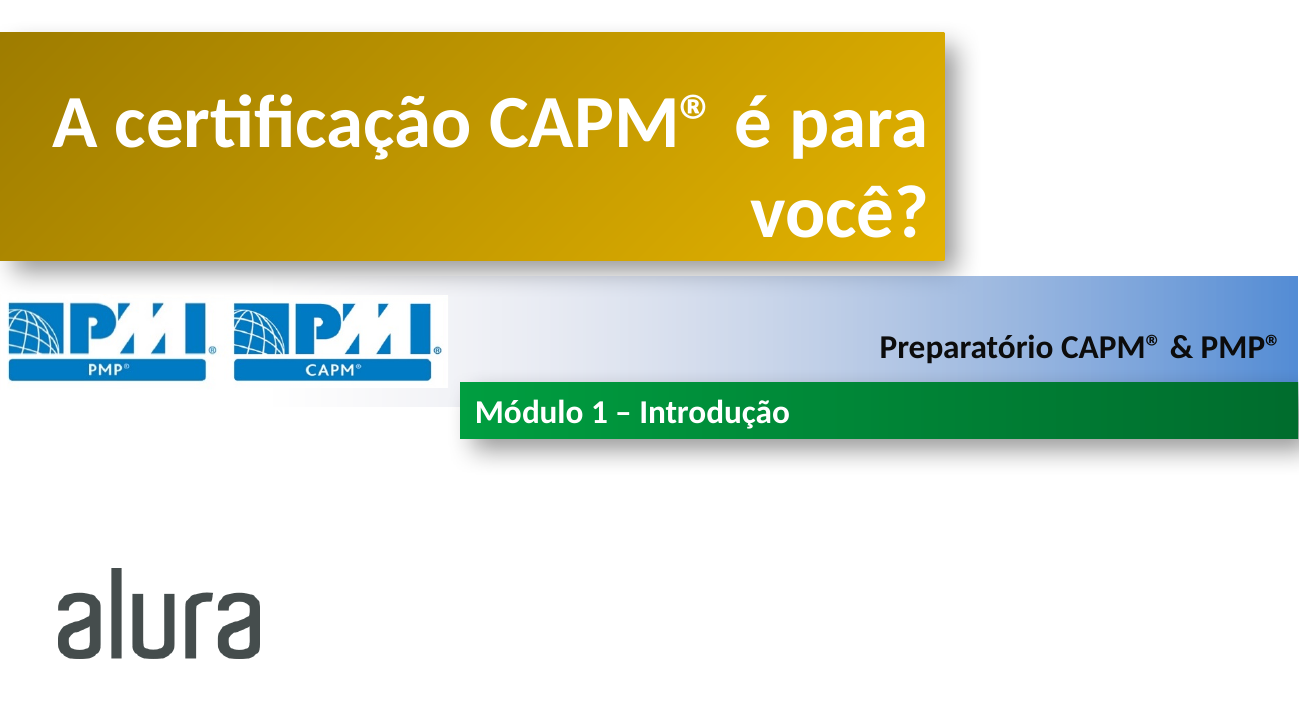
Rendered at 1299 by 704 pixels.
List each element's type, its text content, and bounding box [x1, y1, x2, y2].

text_box A certificação CAPM® é para você? [0, 32, 945, 261]
text_box [270, 276, 1298, 317]
text_box Preparatório CAPM® & PMP® [452, 317, 1298, 374]
text_box Módulo 1 – Introdução [460, 382, 1299, 439]
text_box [0, 294, 449, 390]
text_box [270, 374, 1298, 407]
picture [58, 568, 260, 660]
